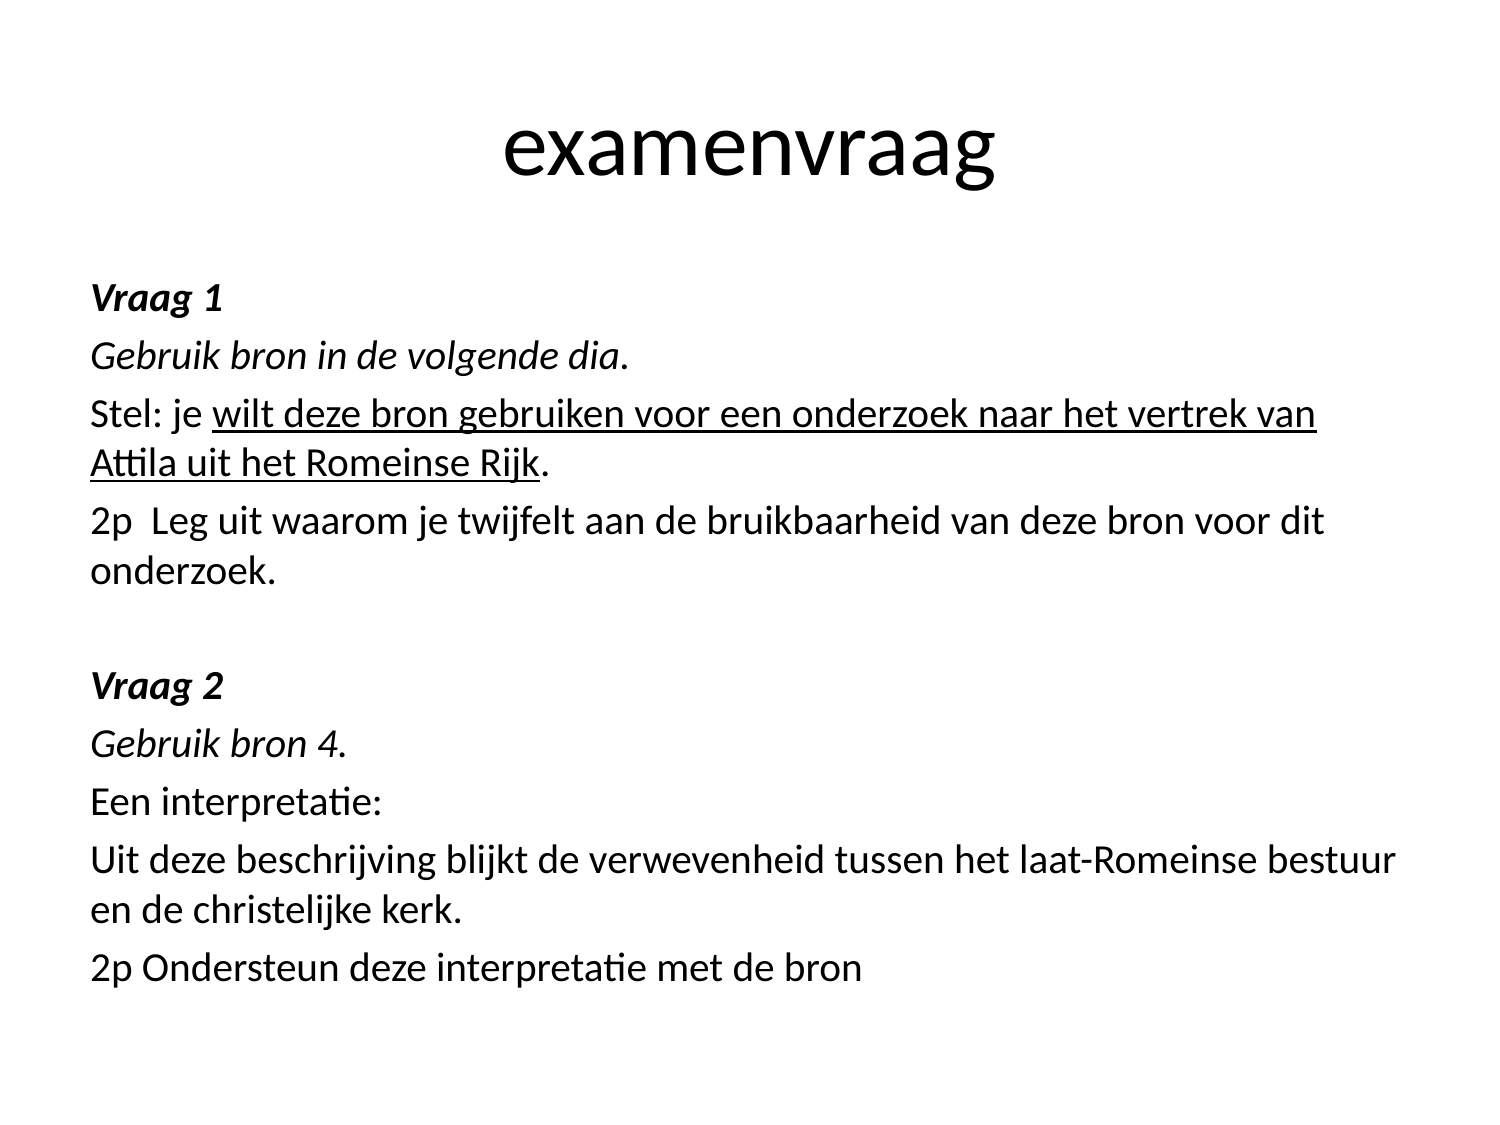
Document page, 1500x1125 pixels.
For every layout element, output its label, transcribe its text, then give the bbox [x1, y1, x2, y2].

title examenvraag [75, 45, 1425, 233]
list Vraag 1 Gebruik bron in de volgende dia. Stel: je wilt deze bron gebruiken voor een onderzoek naar het vertrek van Attila uit het Romeinse Rijk. 2p Leg uit waarom je twijfelt aan de bruikbaarheid van deze bron voor dit onderzoek. Vraag 2 Gebruik bron 4. Een interpretatie: Uit deze beschrijving blijkt de verwevenheid tussen het laat-Romeinse bestuur en de christelijke kerk. 2p Ondersteun deze interpretatie met de bron [75, 262, 1425, 1005]
